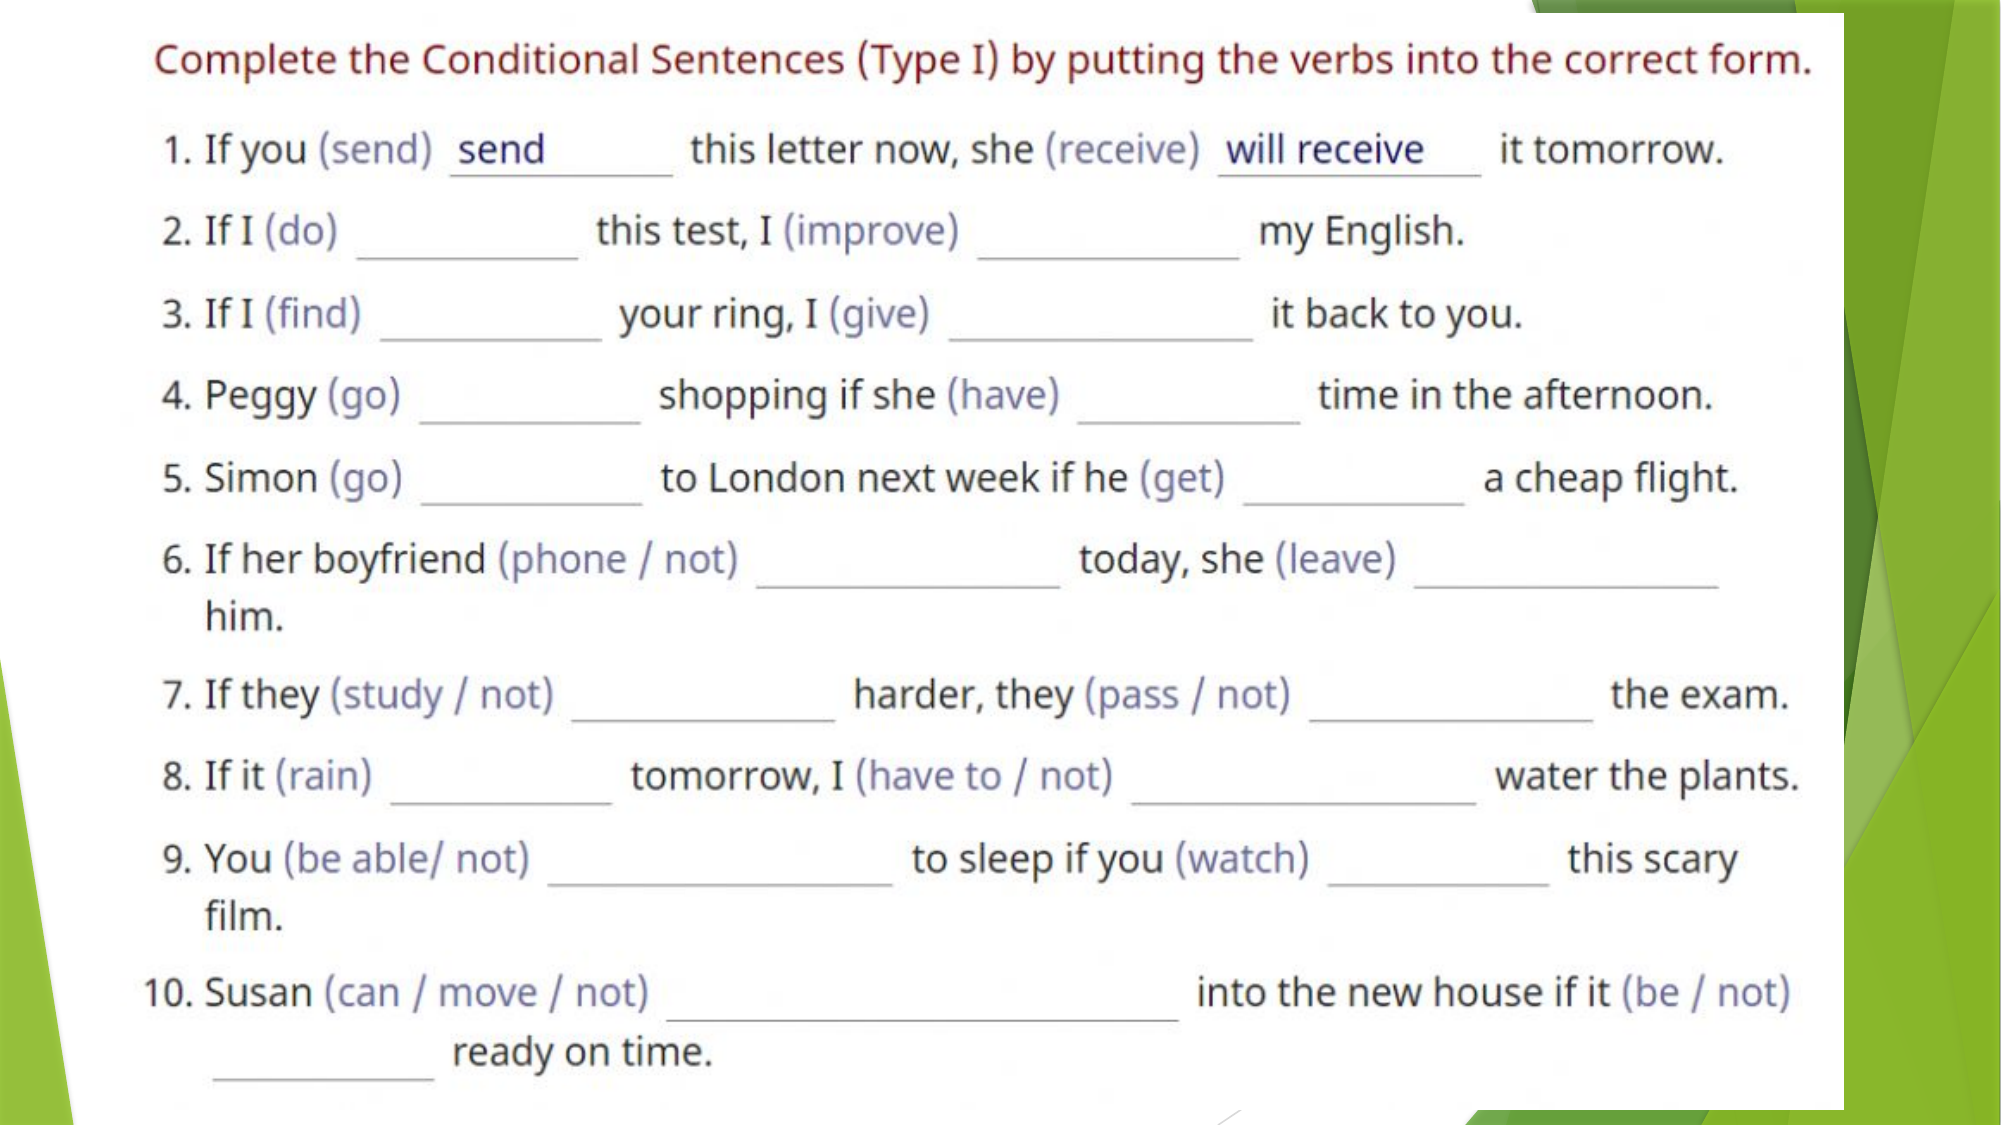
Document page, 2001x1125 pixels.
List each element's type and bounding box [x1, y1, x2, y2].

picture [119, 13, 1844, 1111]
